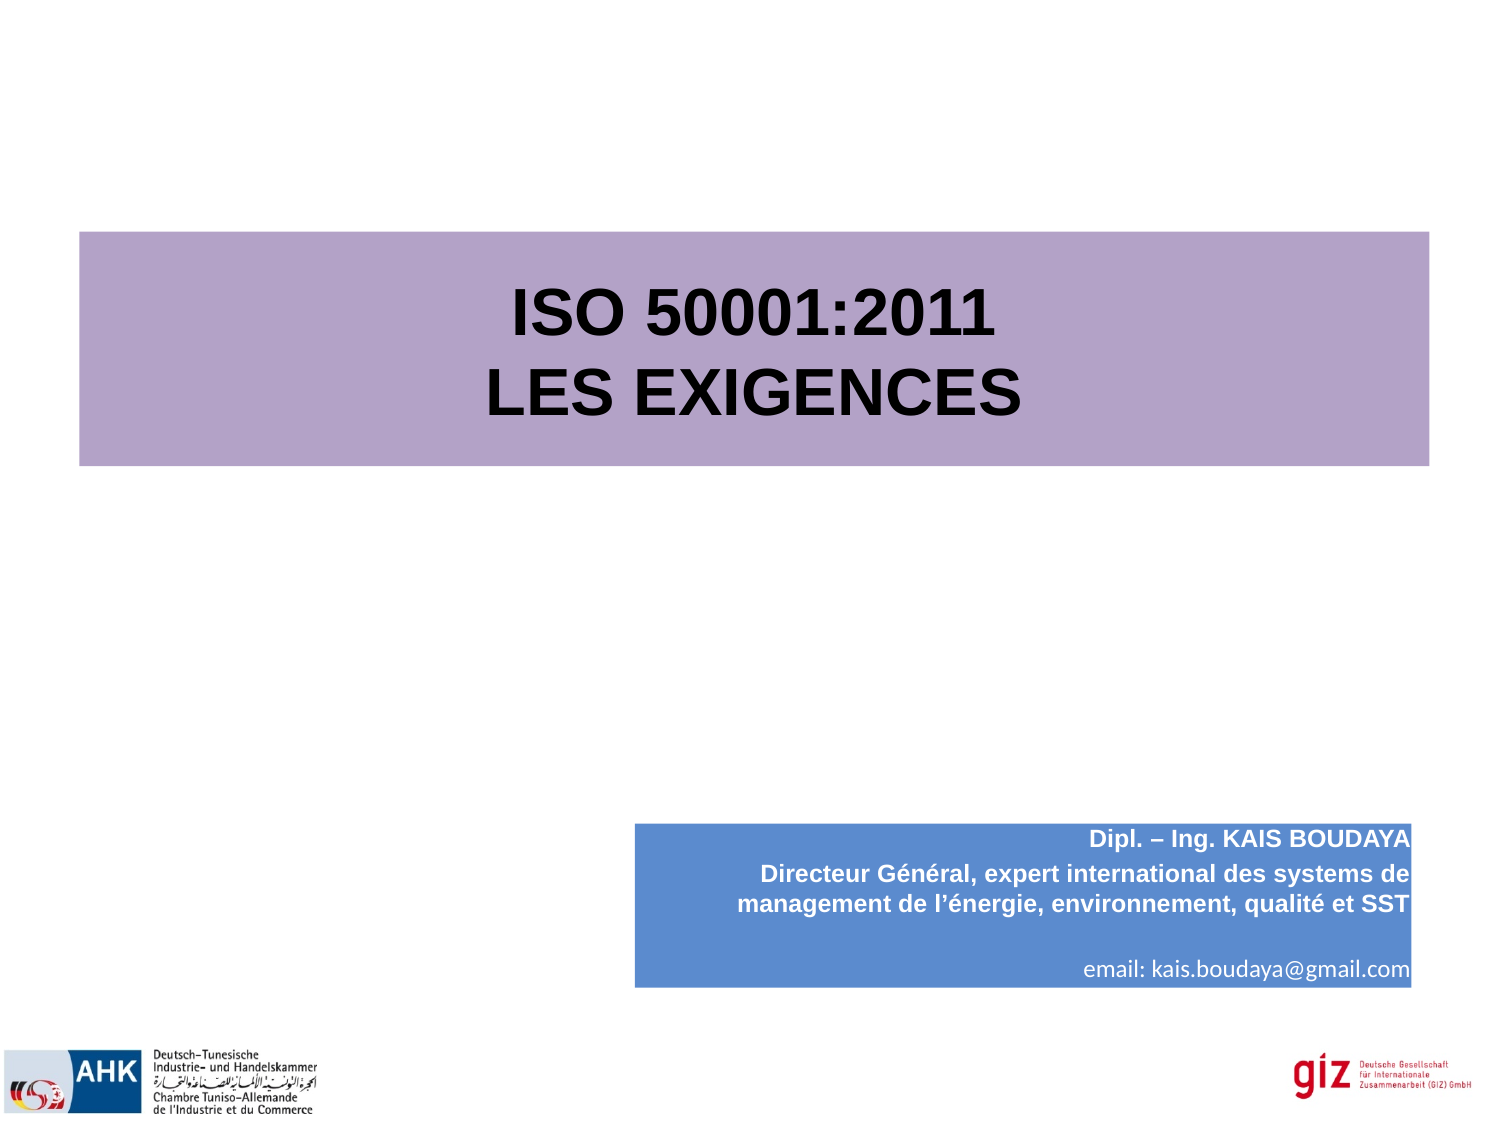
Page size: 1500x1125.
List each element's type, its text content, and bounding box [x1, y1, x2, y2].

picture [1275, 1031, 1500, 1125]
text_box Dipl. – Ing. KAIS BOUDAYA Directeur Général, expert international des systems de management de l’énergie, environnement, qualité et SST email: kais.boudaya@gmail.com [634, 823, 1412, 988]
title ISO 50001:2011 LES EXIGENCES [79, 231, 1430, 467]
picture [3, 1049, 317, 1114]
